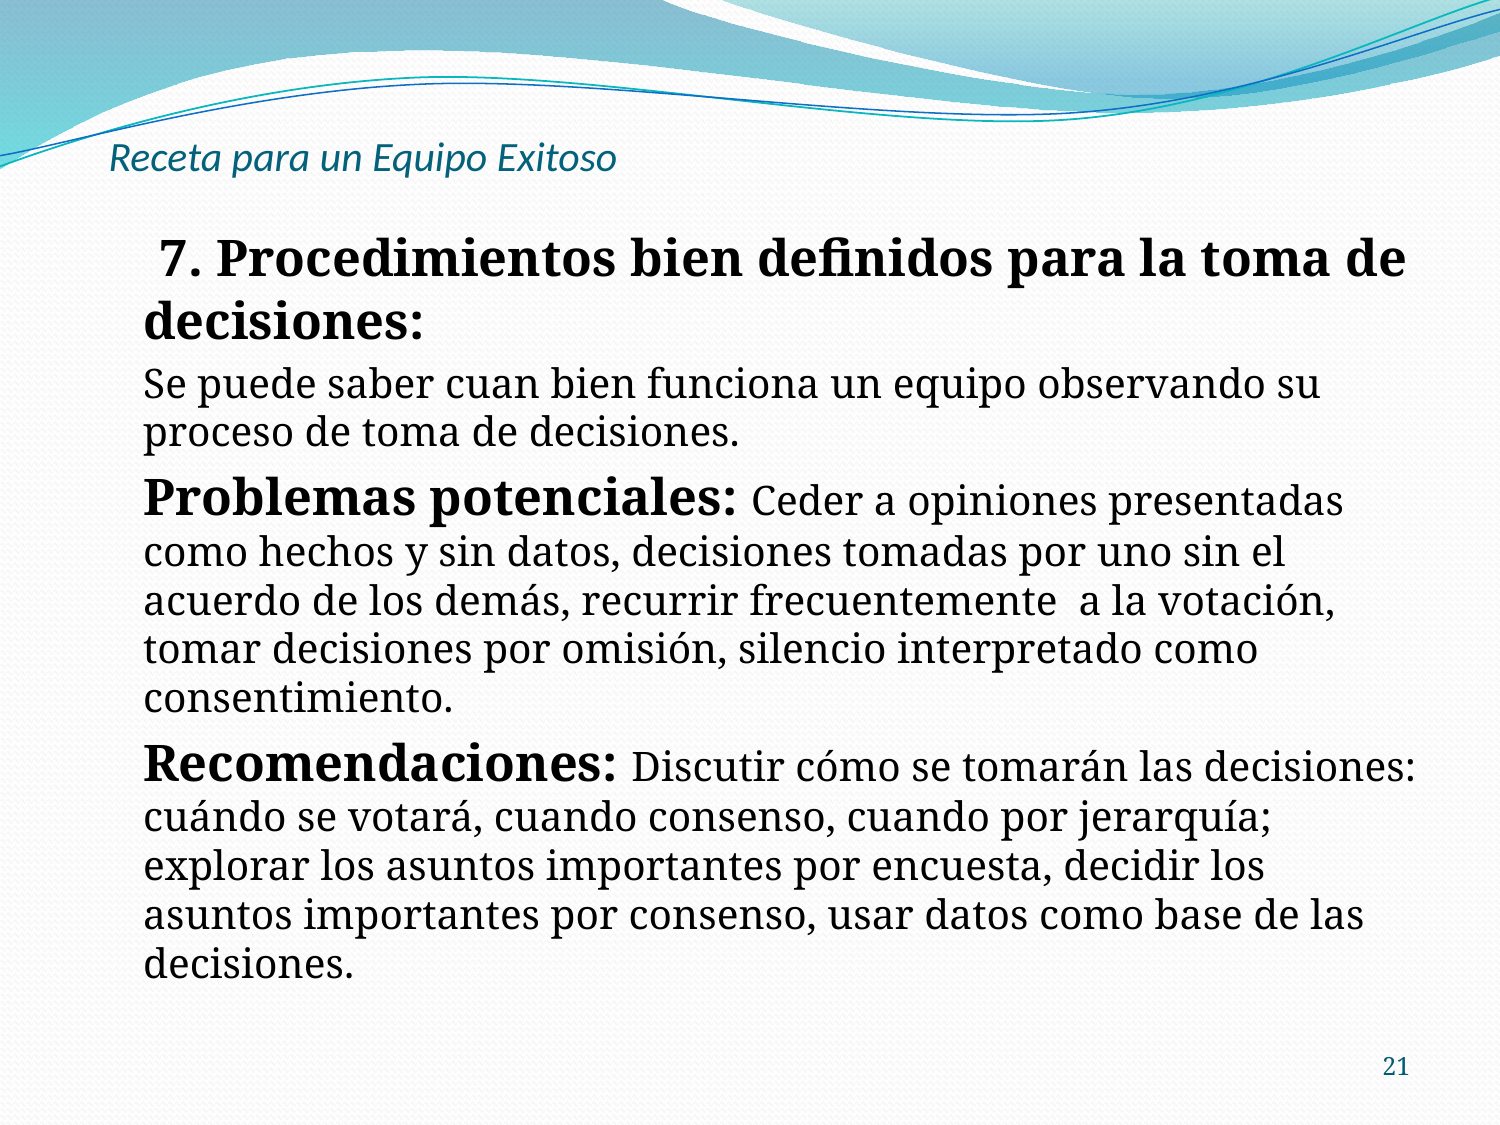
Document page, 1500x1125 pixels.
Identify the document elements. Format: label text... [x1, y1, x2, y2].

title Receta para un Equipo Exitoso [93, 58, 1395, 187]
slide_number 21 [1050, 1042, 1426, 1103]
list 7. Procedimientos bien definidos para la toma de decisiones: Se puede saber cuan bien funciona un equipo observando su proceso de toma de decisiones. Problemas potenciales: Ceder a opiniones presentadas como hechos y sin datos, decisiones tomadas por uno sin el acuerdo de los demás, recurrir frecuentemente a la votación, tomar decisiones por omisión, silencio interpretado como consentimiento. Recomendaciones: Discutir cómo se tomarán las decisiones: cuándo se votará, cuando consenso, cuando por jerarquía; explorar los asuntos importantes por encuesta, decidir los asuntos importantes por consenso, usar datos como base de las decisiones. [70, 187, 1442, 997]
